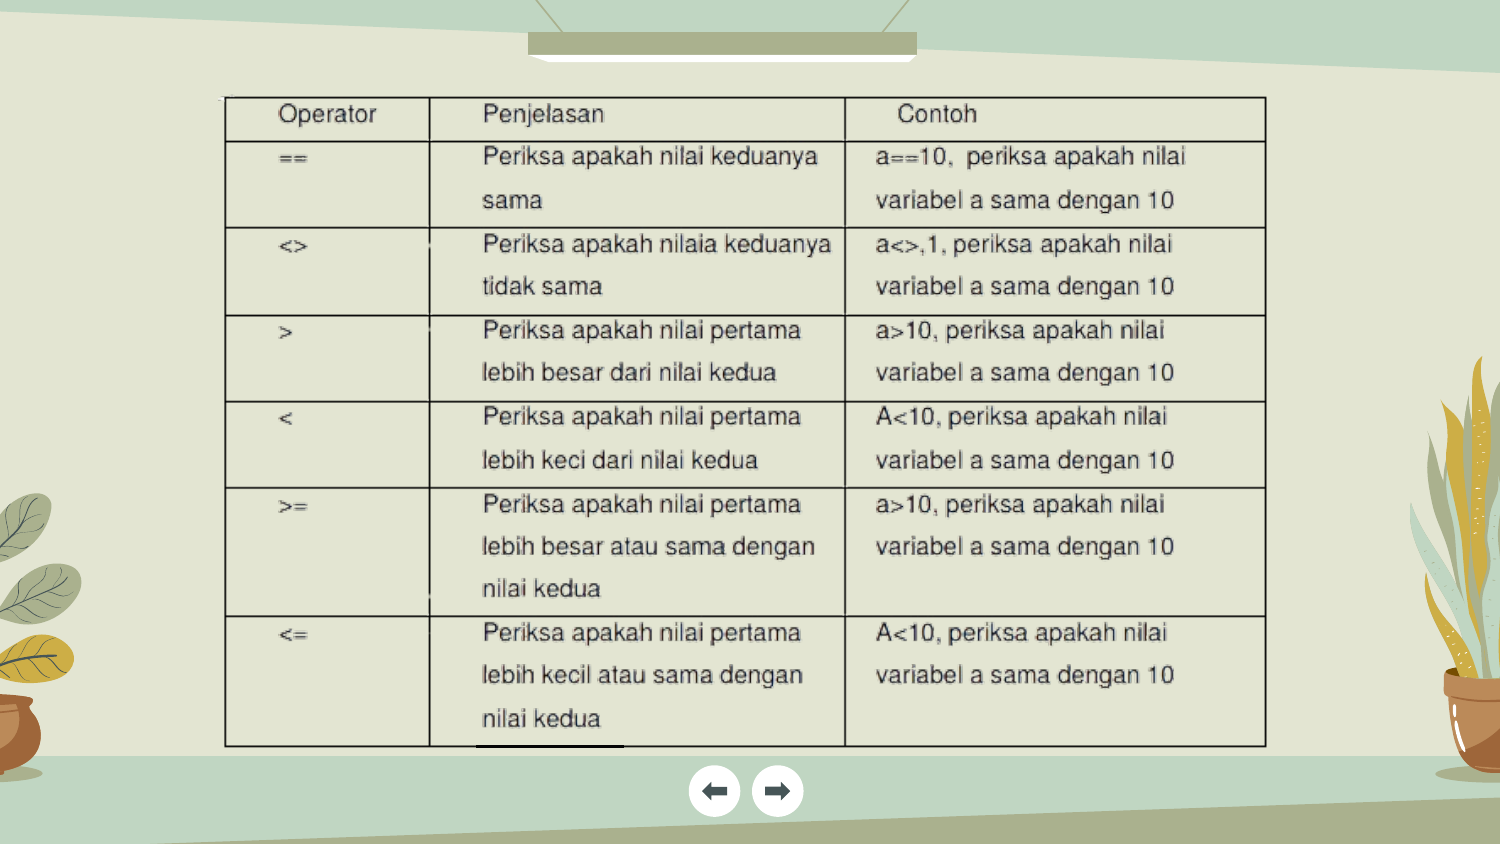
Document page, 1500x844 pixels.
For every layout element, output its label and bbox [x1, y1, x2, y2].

text_box [765, 781, 791, 801]
text_box [752, 765, 804, 817]
text_box [688, 765, 741, 817]
text_box [218, 87, 1282, 757]
text_box [702, 781, 728, 801]
